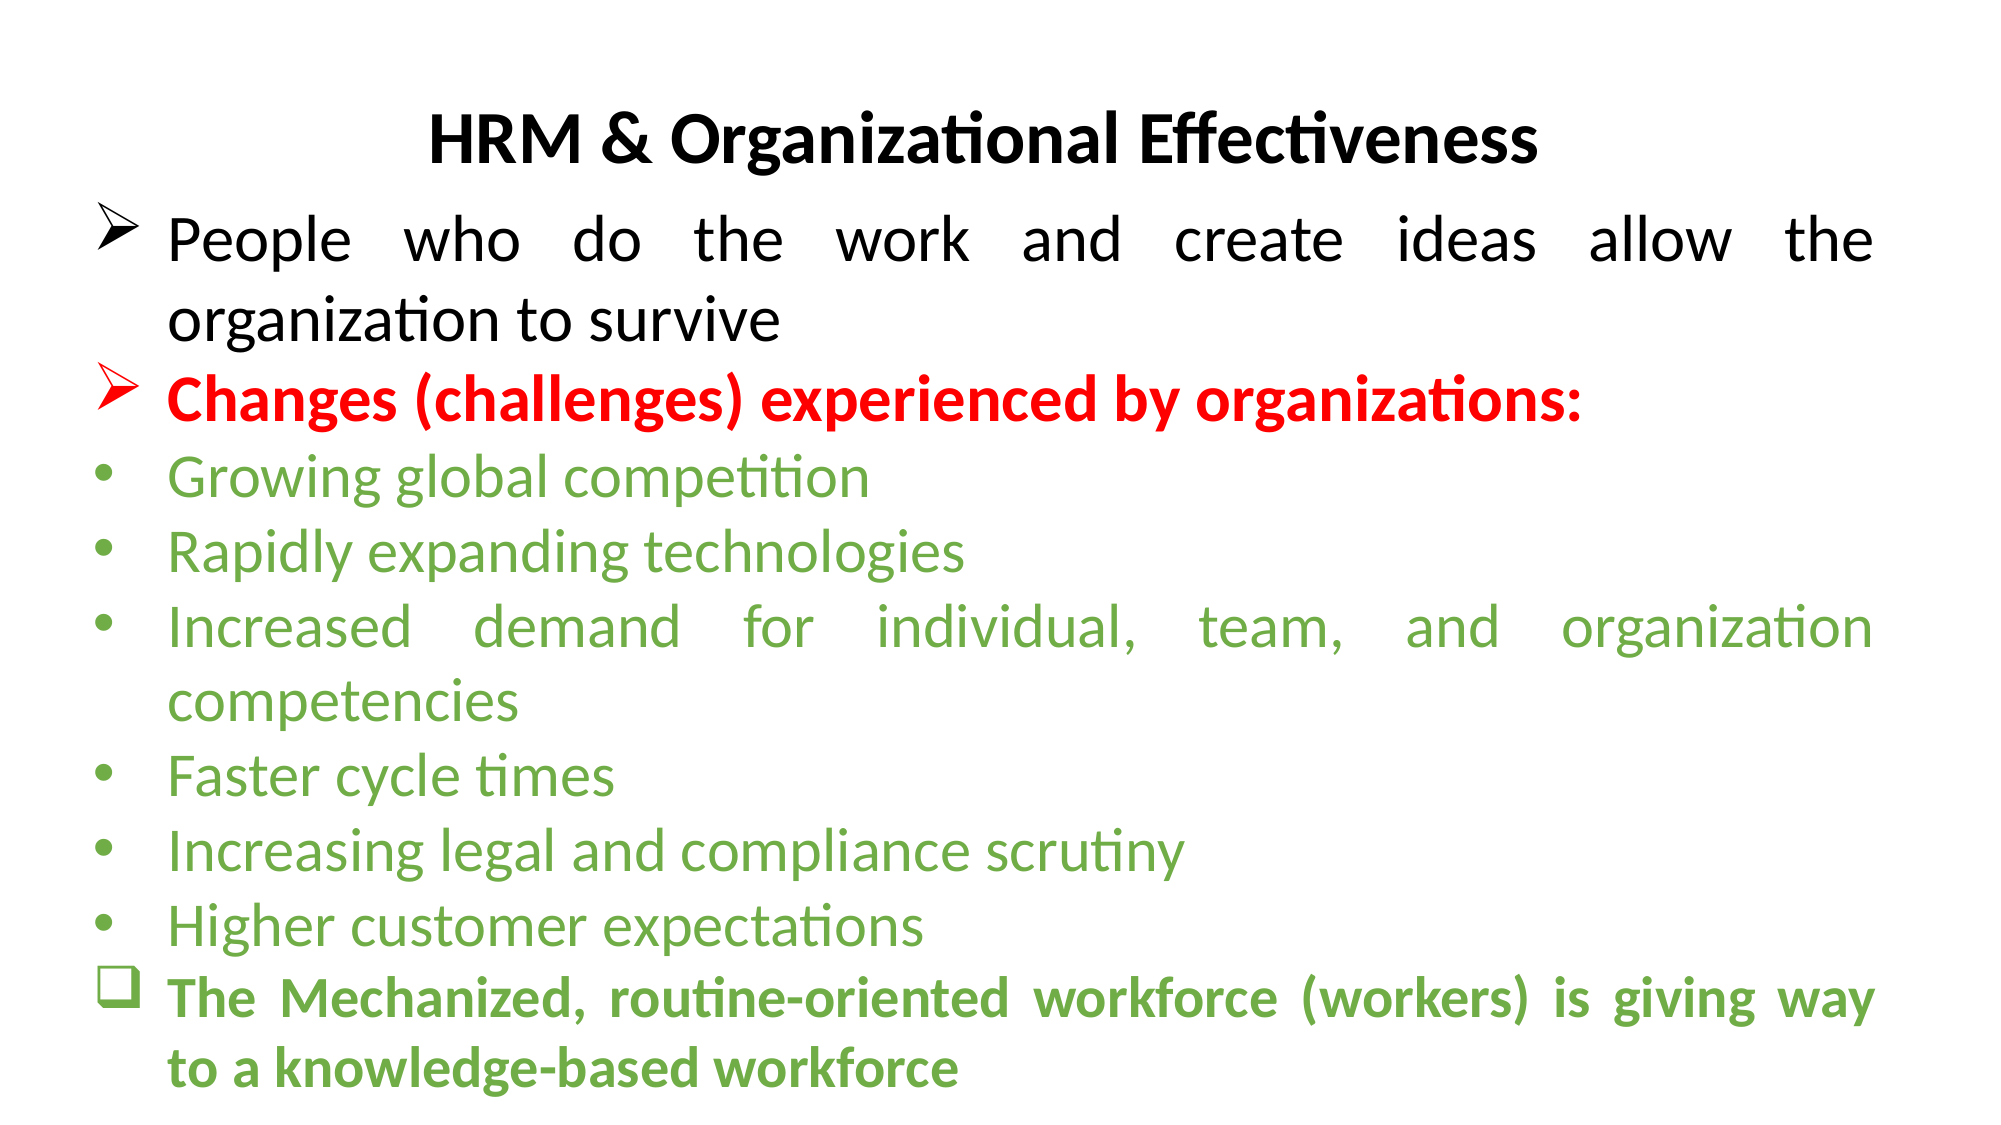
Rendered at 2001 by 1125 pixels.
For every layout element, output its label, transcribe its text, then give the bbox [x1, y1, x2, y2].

text_box People who do the work and create ideas allow the organization to survive Changes (challenges) experienced by organizations: Growing global competition Rapidly expanding technologies Increased demand for individual, team, and organization competencies Faster cycle times Increasing legal and compliance scrutiny Higher customer expectations The Mechanized, routine-oriented workforce (workers) is giving way to a knowledge-based workforce [78, 187, 1891, 1125]
text_box HRM & Organizational Effectiveness [120, 81, 1850, 187]
